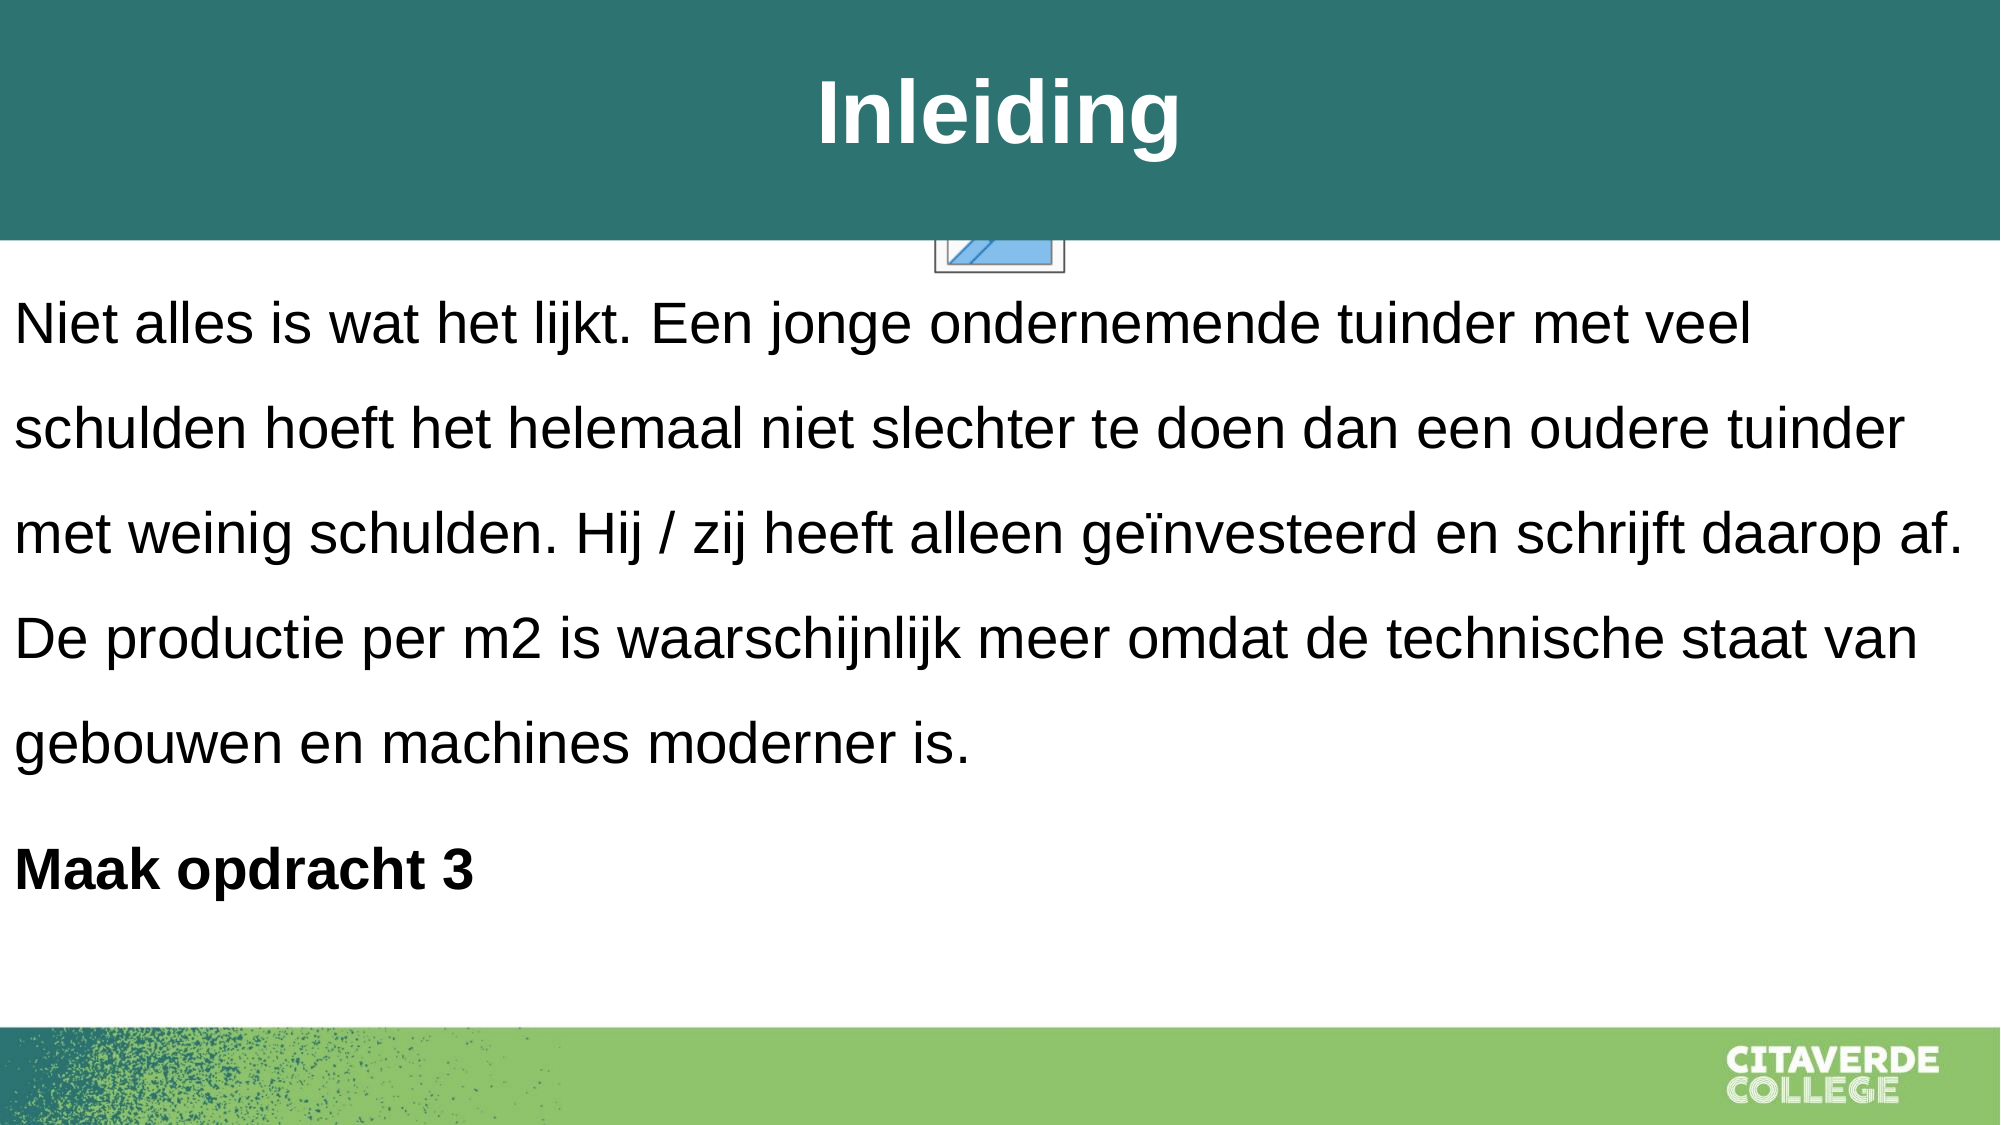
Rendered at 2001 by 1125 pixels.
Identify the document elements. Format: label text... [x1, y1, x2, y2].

picture [0, 0, 2001, 1125]
list Niet alles is wat het lijkt. Een jonge ondernemende tuinder met veel schulden hoeft het helemaal niet slechter te doen dan een oudere tuinder met weinig schulden. Hij / zij heeft alleen geïnvesteerd en schrijft daarop af. De productie per m2 is waarschijnlijk meer omdat de technische staat van gebouwen en machines moderner is. Maak opdracht 3 [0, 444, 2000, 1020]
